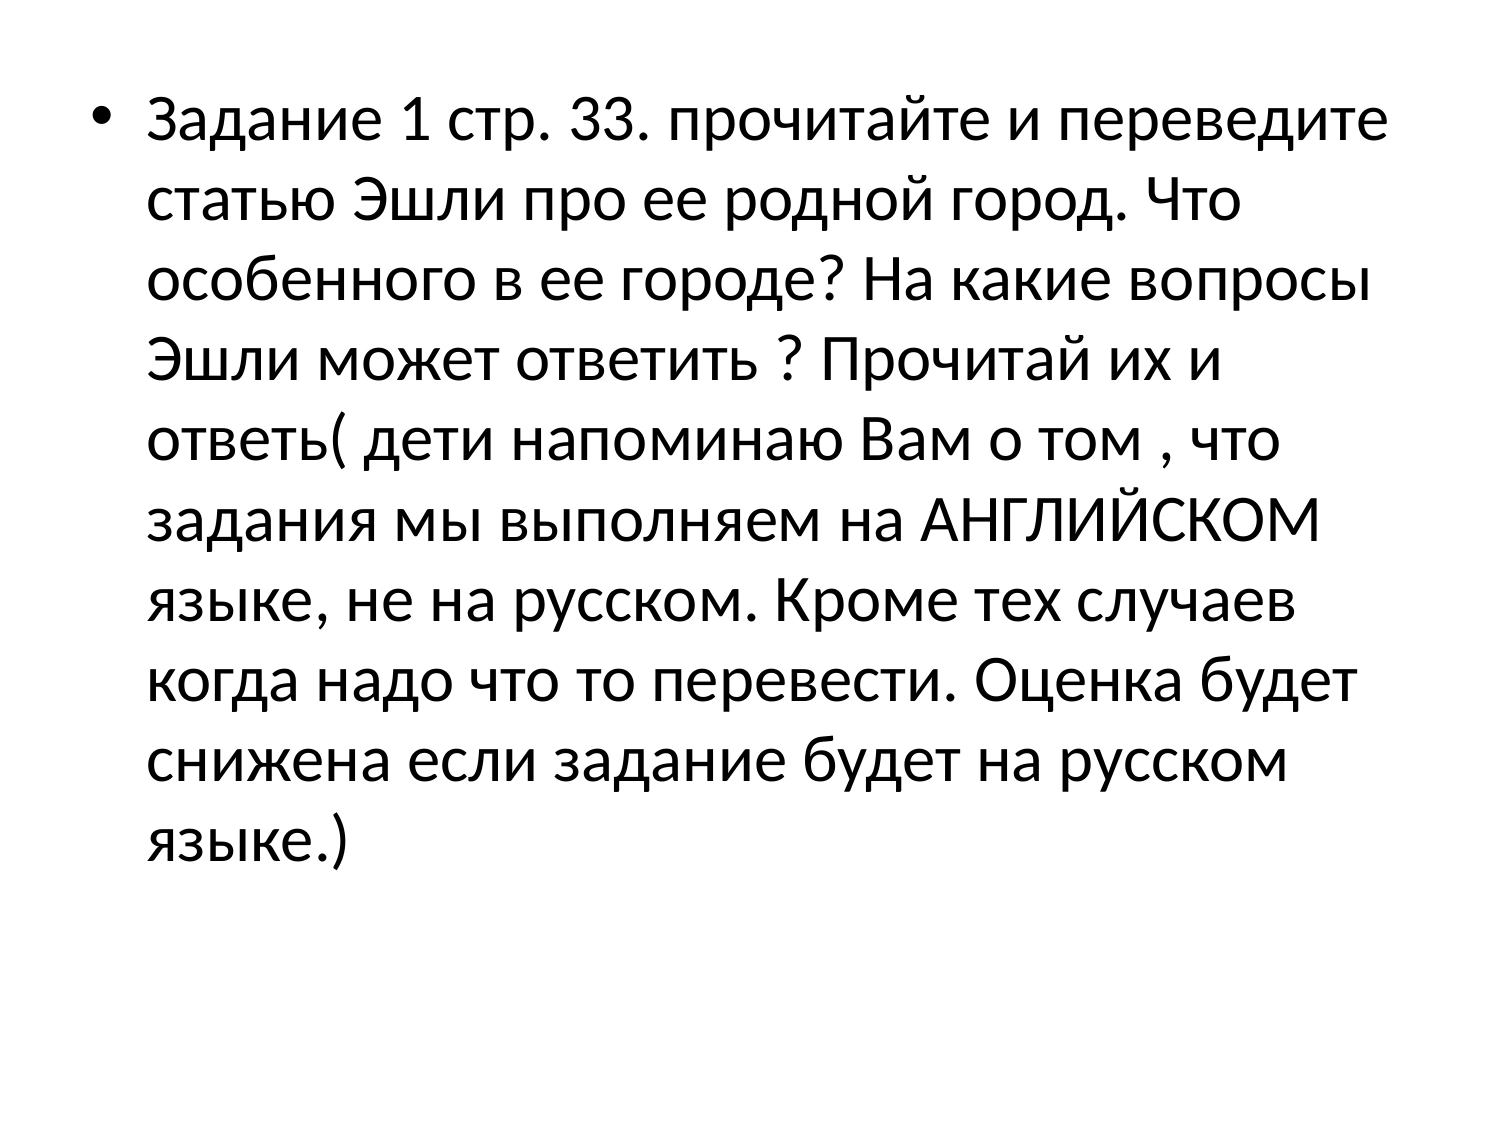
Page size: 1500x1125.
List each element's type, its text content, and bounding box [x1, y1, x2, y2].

list Задание 1 стр. 33. прочитайте и переведите статью Эшли про ее родной город. Что особенного в ее городе? На какие вопросы Эшли может ответить ? Прочитай их и ответь( дети напоминаю Вам о том , что задания мы выполняем на АНГЛИЙСКОМ языке, не на русском. Кроме тех случаев когда надо что то перевести. Оценка будет снижена если задание будет на русском языке.) [75, 66, 1425, 1005]
